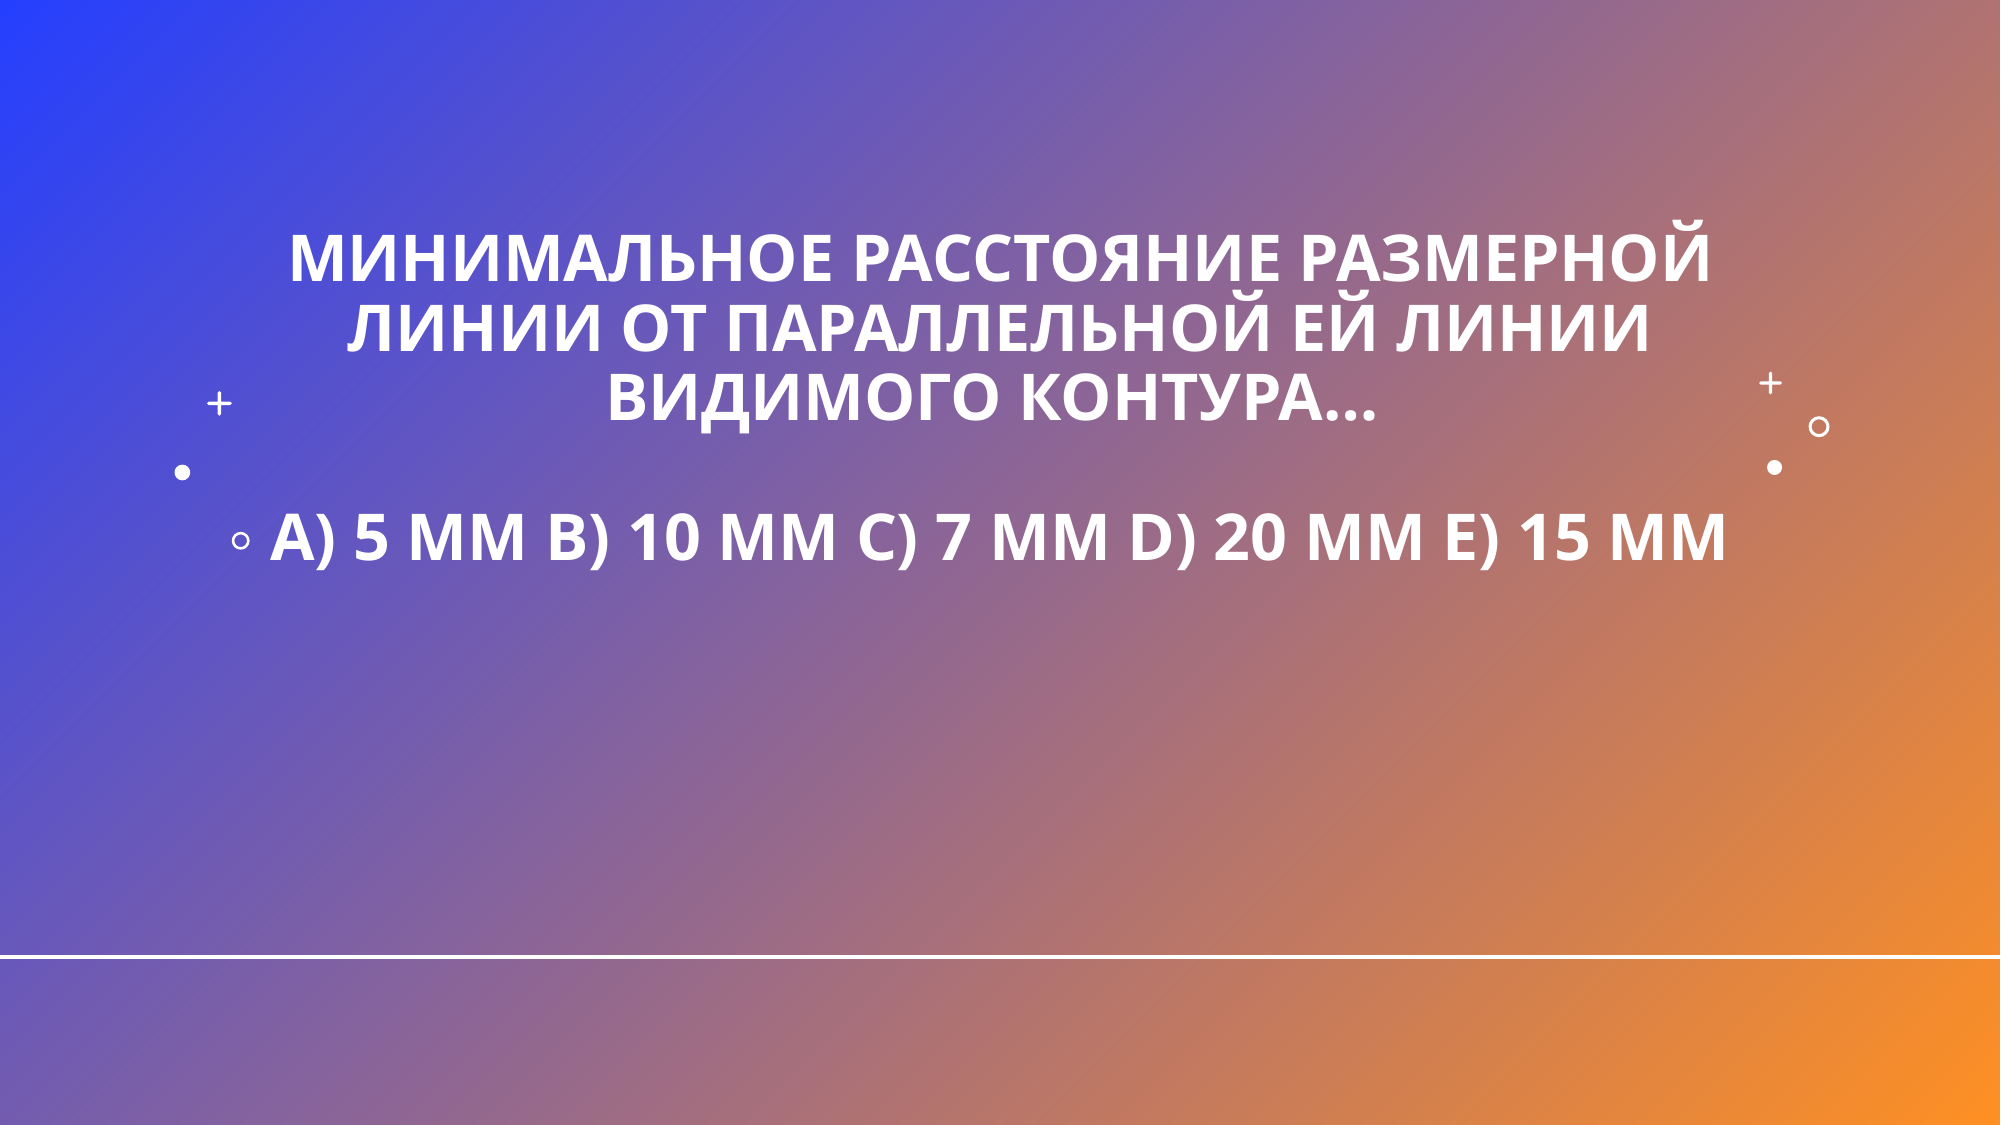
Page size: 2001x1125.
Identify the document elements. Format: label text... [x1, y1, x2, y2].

text_box [174, 464, 191, 481]
text_box [231, 531, 250, 550]
text_box [1808, 416, 1830, 438]
text_box [0, 0, 2000, 955]
title Минимальное расстояние размерной линии от параллельной ей линии видимого контура… A) 5 мм B) 10 мм C) 7 мм D) 20 мм E) 15 мм [249, 198, 1751, 582]
text_box [1767, 459, 1783, 475]
text_box [206, 390, 232, 416]
text_box [1759, 371, 1782, 395]
text_box [0, 959, 2000, 1125]
